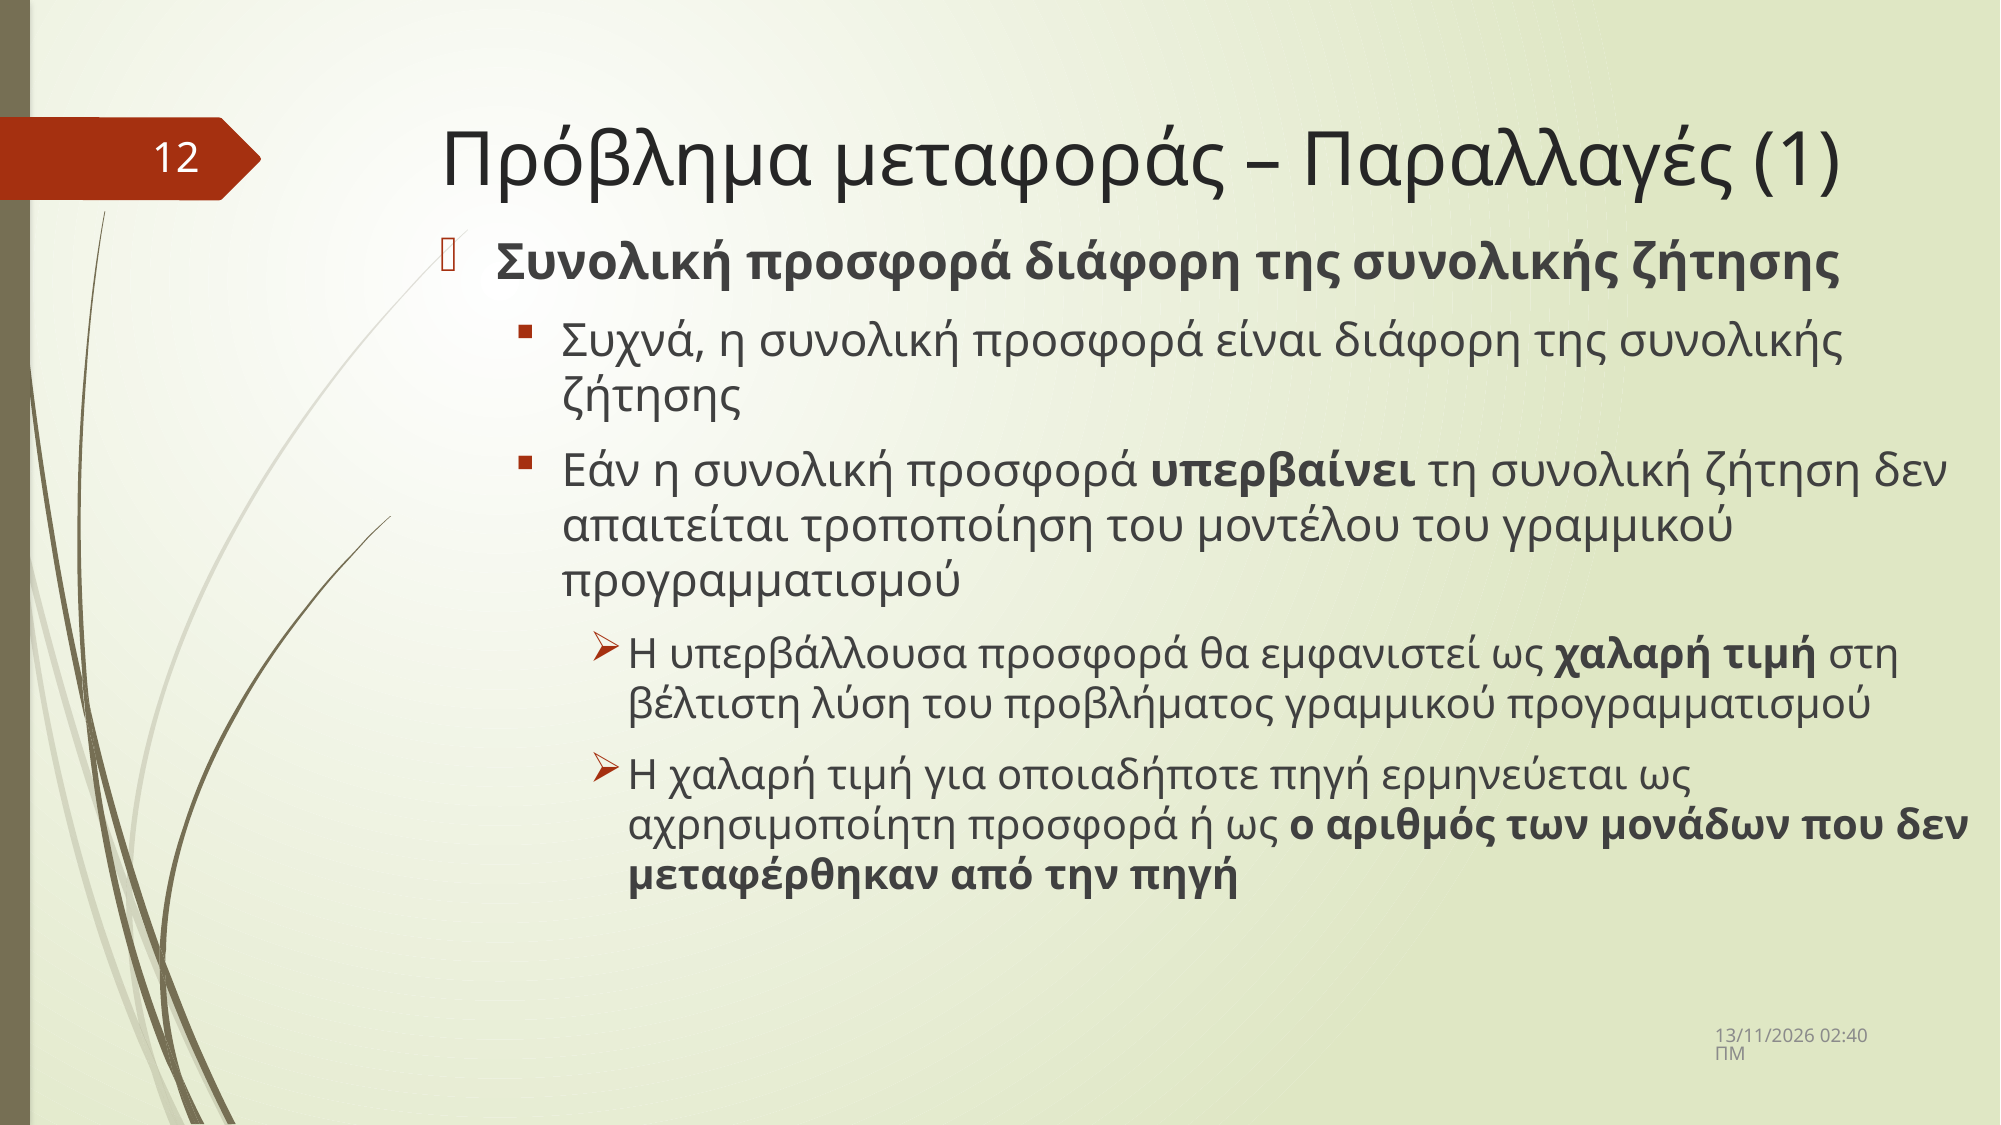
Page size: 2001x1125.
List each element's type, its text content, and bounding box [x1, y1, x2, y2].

title Πρόβλημα μεταφοράς – Παραλλαγές (1) [425, 102, 1917, 221]
slide_number 12 [87, 129, 216, 190]
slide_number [1699, 1005, 1888, 1067]
list Συνολική προσφορά διάφορη της συνολικής ζήτησης Συχνά, η συνολική προσφορά είναι διάφορη της συνολικής ζήτησης Εάν η συνολική προσφορά υπερβαίνει τη συνολική ζήτηση δεν απαιτείται τροποποίηση του μοντέλου του γραμμικού προγραμματισμού Η υπερβάλλουσα προσφορά θα εμφανιστεί ως χαλαρή τιμή στη βέλτιστη λύση του προβλήματος γραμμικού προγραμματισμού Η χαλαρή τιμή για οποιαδήποτε πηγή ερμηνεύεται ως αχρησιμοποίητη προσφορά ή ως ο αριθμός των μονάδων που δεν μεταφέρθηκαν από την πηγή [424, 221, 2000, 1125]
